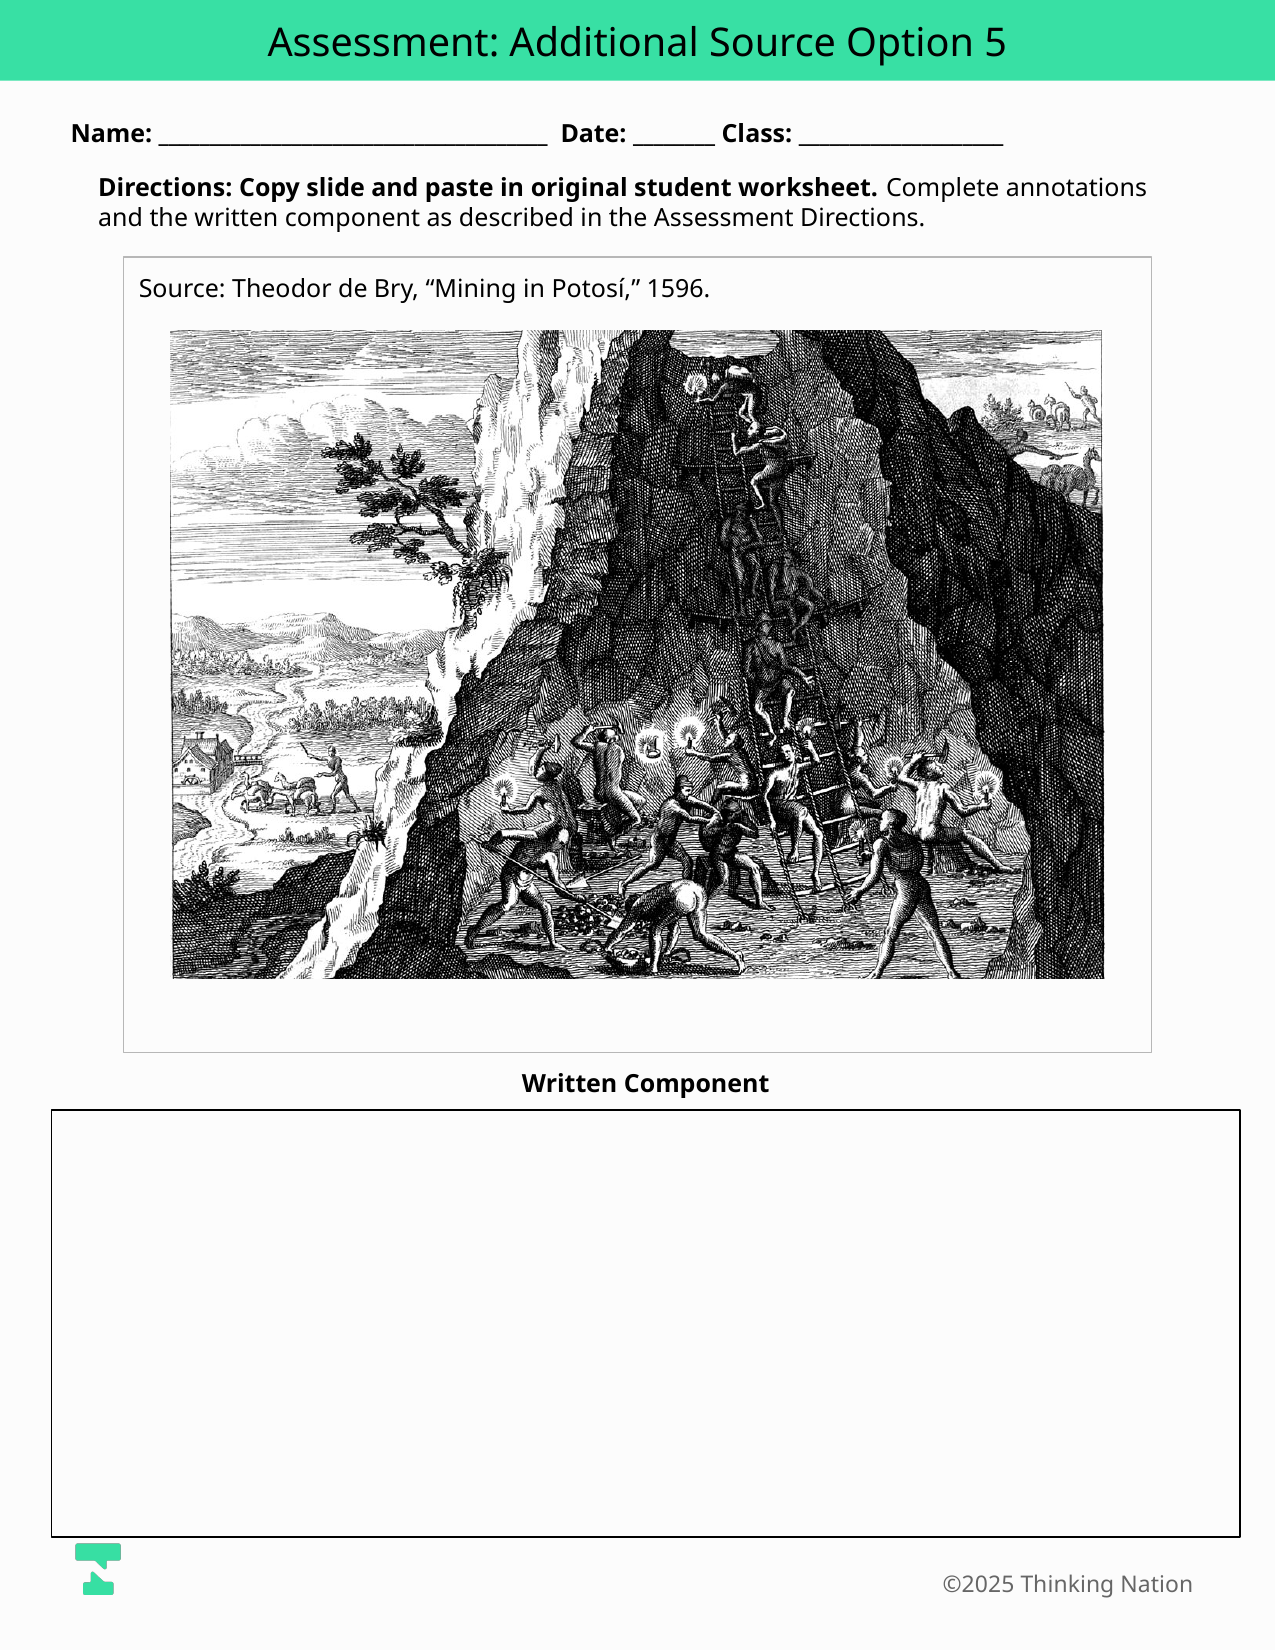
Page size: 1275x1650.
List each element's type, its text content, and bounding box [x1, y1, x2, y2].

text_box Name: ______________________________________ Date: ________ Class: ____________________ [55, 102, 1223, 162]
picture [62, 1533, 134, 1605]
text_box ©2025 Thinking Nation [907, 1553, 1210, 1605]
text_box [51, 1112, 1240, 1538]
text_box Assessment: Additional Source Option 5 [0, 0, 1275, 81]
text_box Written Component [51, 1052, 1240, 1112]
picture [170, 330, 1105, 980]
text_box Source: Theodor de Bry, “Mining in Potosí,” 1596. [123, 257, 1152, 1052]
text_box Directions: Copy slide and paste in original student worksheet. Complete annotations and the written component as described in the Assessment Directions. [83, 162, 1209, 247]
